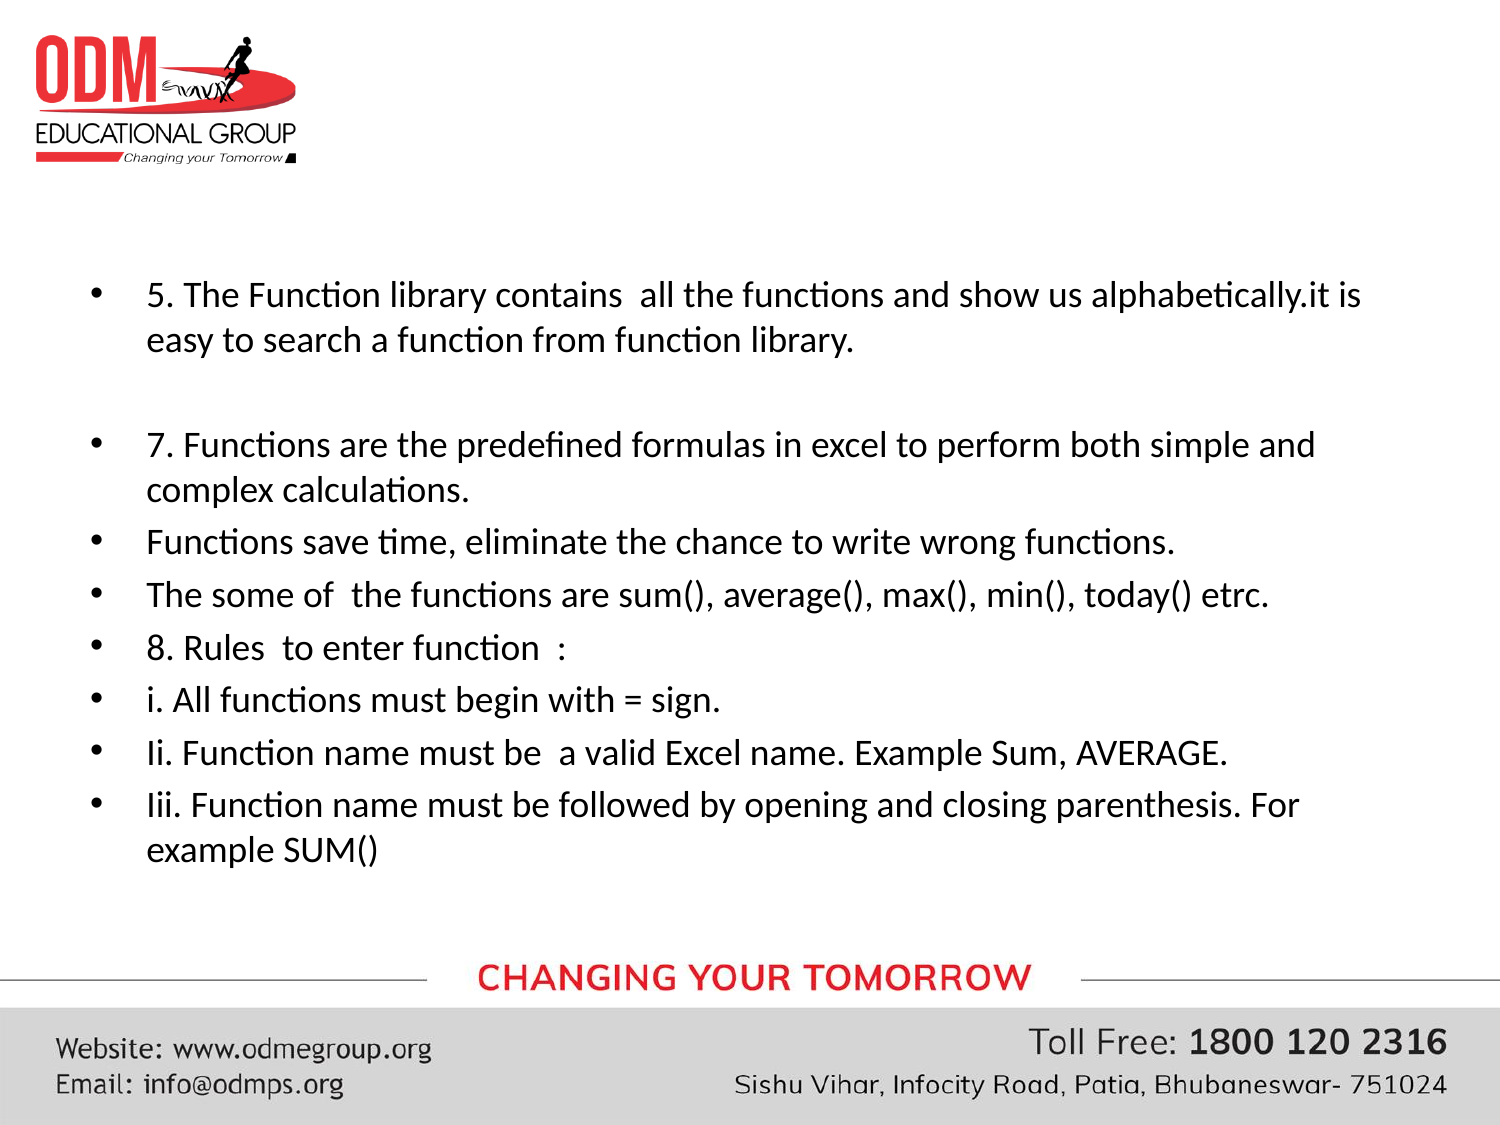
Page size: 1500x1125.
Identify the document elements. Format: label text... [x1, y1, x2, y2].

list 5. The Function library contains all the functions and show us alphabetically.it is easy to search a function from function library. 7. Functions are the predefined formulas in excel to perform both simple and complex calculations. Functions save time, eliminate the chance to write wrong functions. The some of the functions are sum(), average(), max(), min(), today() etrc. 8. Rules to enter function : i. All functions must begin with = sign. Ii. Function name must be a valid Excel name. Example Sum, AVERAGE. Iii. Function name must be followed by opening and closing parenthesis. For example SUM() [75, 262, 1425, 1005]
picture [36, 35, 296, 164]
picture [0, 900, 1500, 1125]
